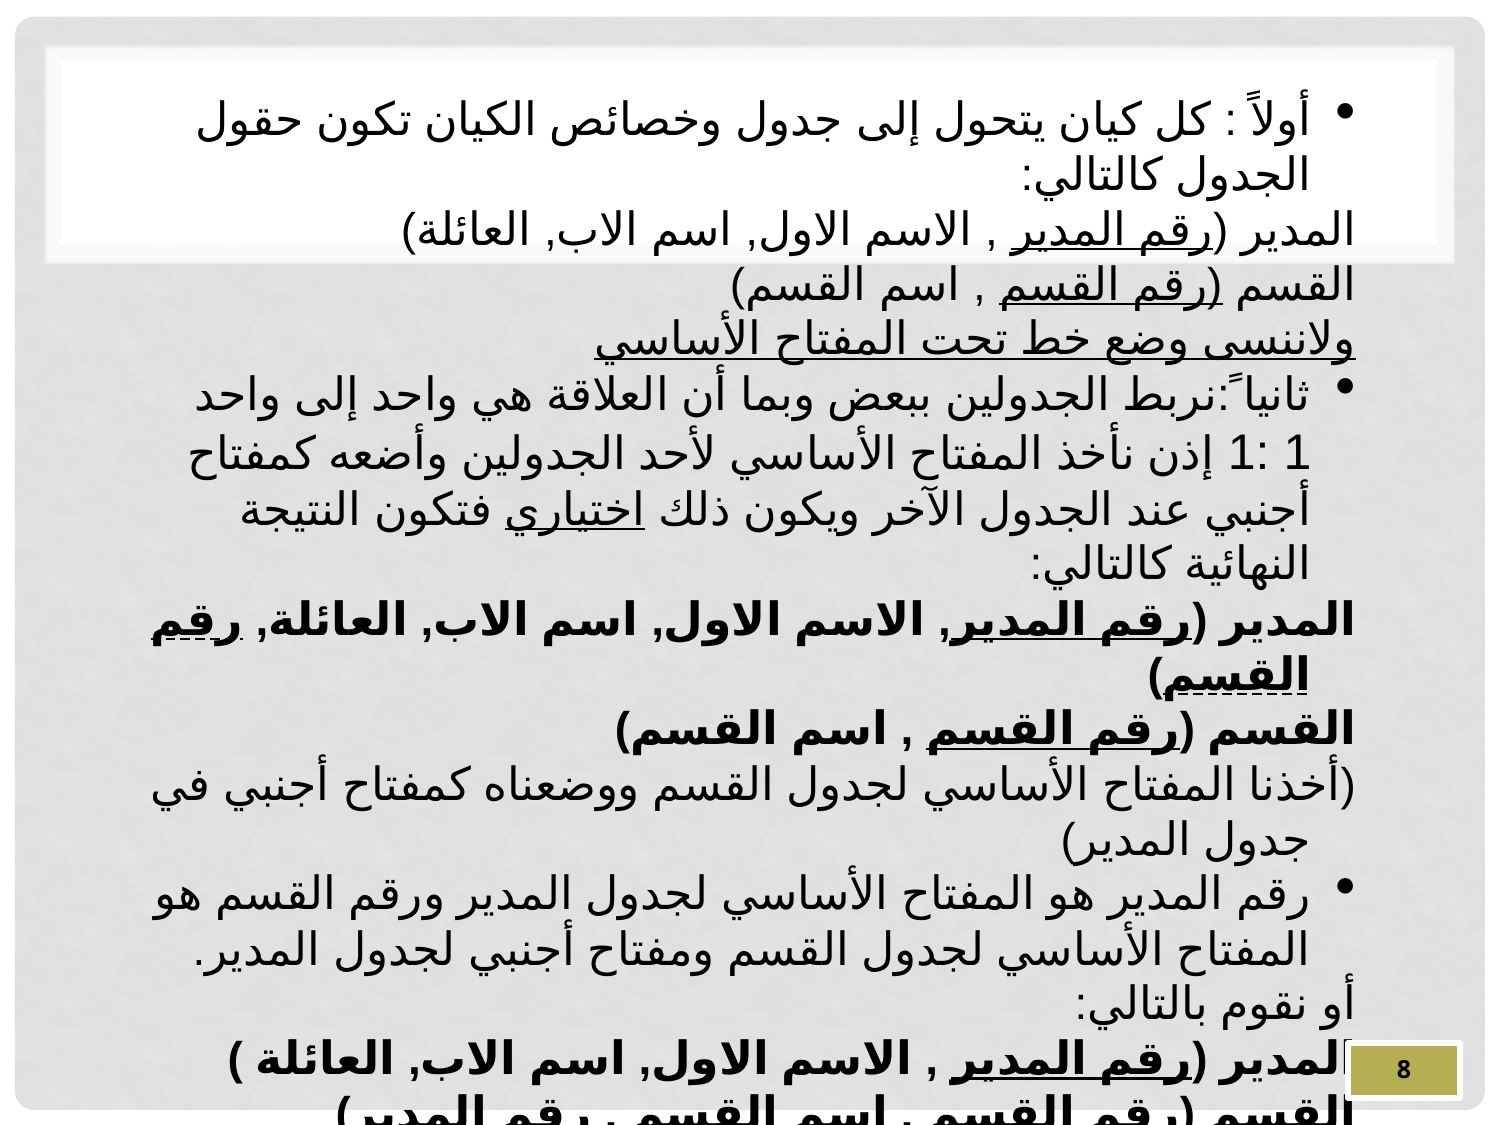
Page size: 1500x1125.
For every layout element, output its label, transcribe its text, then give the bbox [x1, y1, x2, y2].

text_box أولاً : كل كيان يتحول إلى جدول وخصائص الكيان تكون حقول الجدول كالتالي: المدير (رقم المدير , الاسم الاول, اسم الاب, العائلة) القسم (رقم القسم , اسم القسم) ولاننسى وضع خط تحت المفتاح الأساسي ثانيا ً:نربط الجدولين ببعض وبما أن العلاقة هي واحد إلى واحد 1 :1 إذن نأخذ المفتاح الأساسي لأحد الجدولين وأضعه كمفتاح أجنبي عند الجدول الآخر ويكون ذلك اختياري فتكون النتيجة النهائية كالتالي: المدير (رقم المدير, الاسم الاول, اسم الاب, العائلة, رقم القسم) القسم (رقم القسم , اسم القسم) (أخذنا المفتاح الأساسي لجدول القسم ووضعناه كمفتاح أجنبي في جدول المدير) رقم المدير هو المفتاح الأساسي لجدول المدير ورقم القسم هو المفتاح الأساسي لجدول القسم ومفتاح أجنبي لجدول المدير. أو نقوم بالتالي: المدير (رقم المدير , الاسم الاول, اسم الاب, العائلة ) القسم (رقم القسم , اسم القسم , رقم المدير) (أخذنا المفتاح الأساسي لجدول المدير ووضعناه كمفتاح أجنبي في جدول القسم [117, 81, 1372, 1125]
slide_number 8 [1345, 1040, 1463, 1101]
